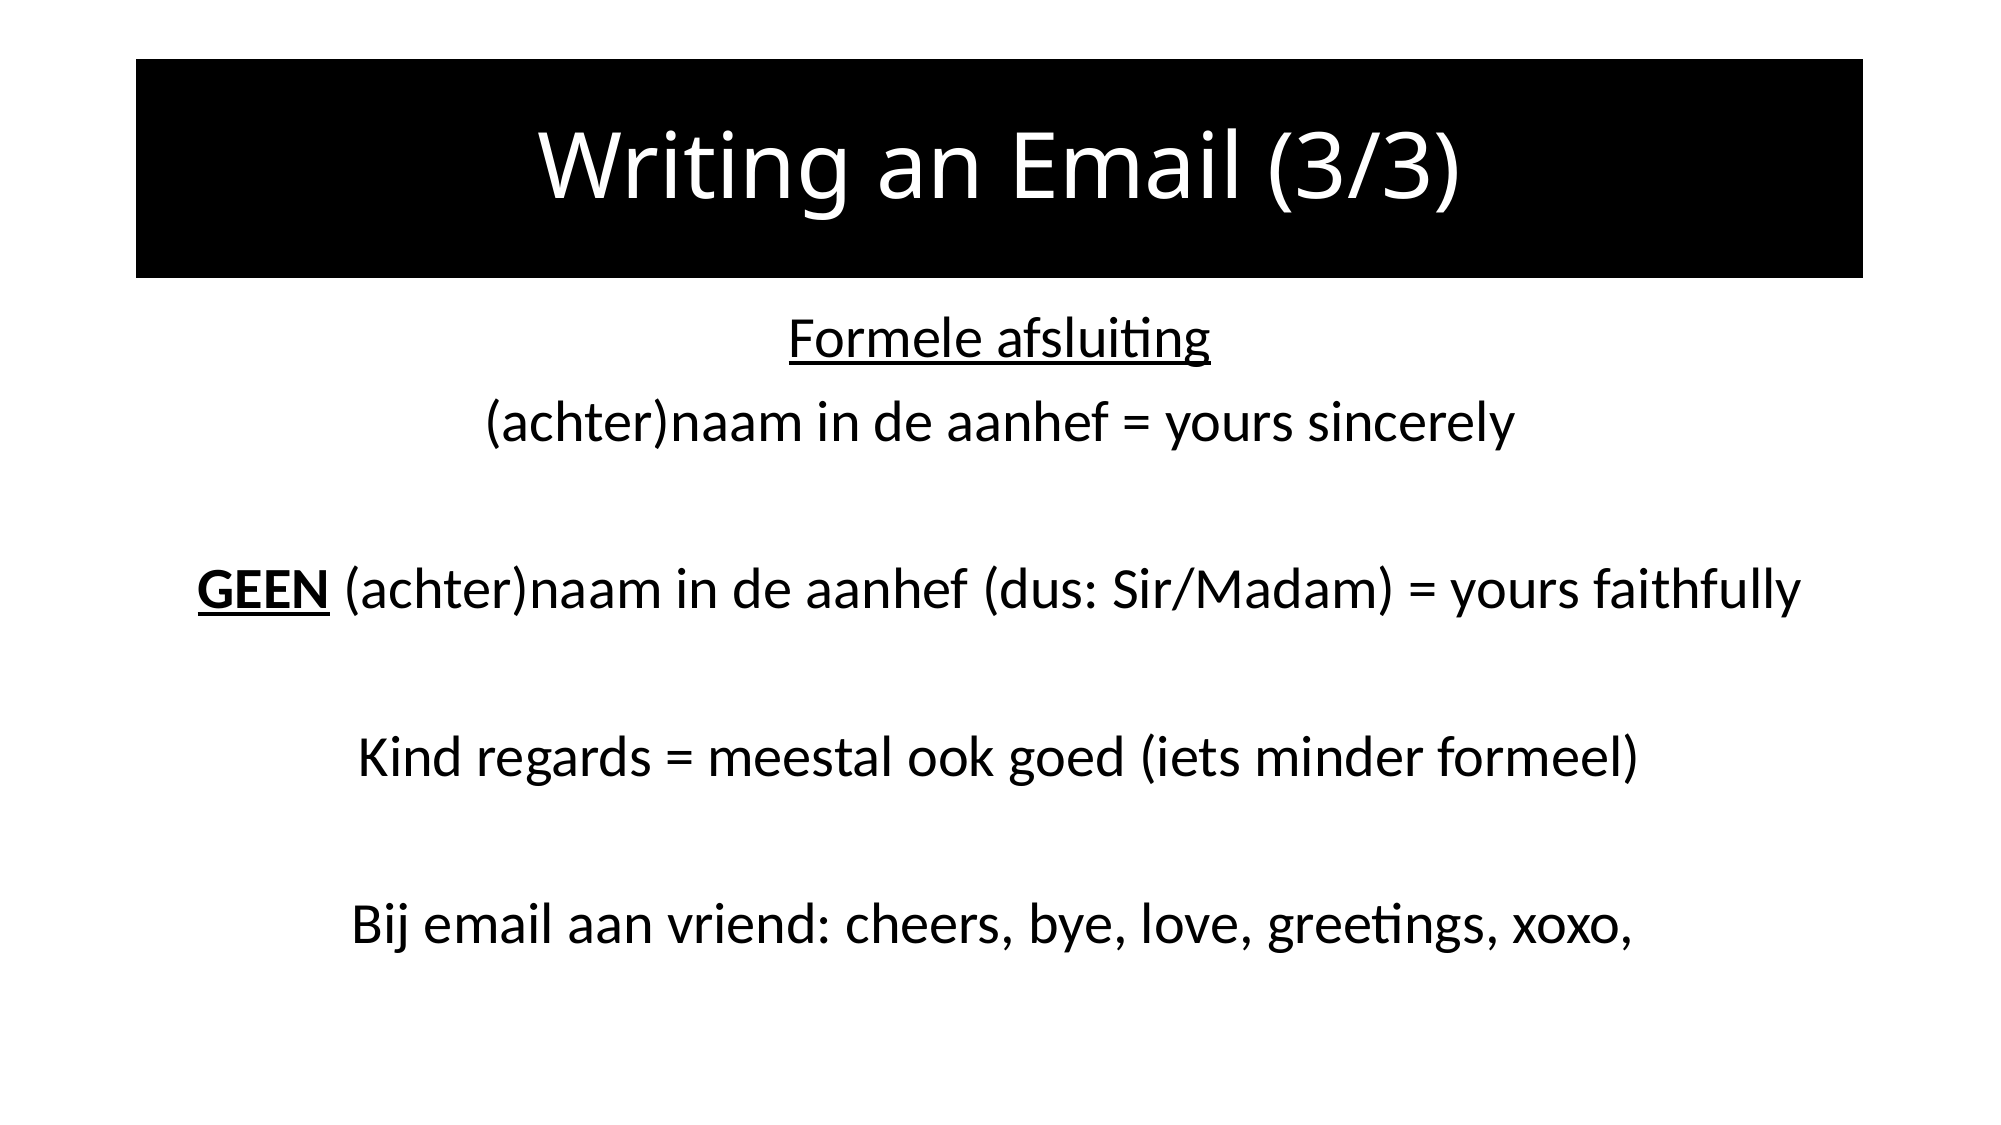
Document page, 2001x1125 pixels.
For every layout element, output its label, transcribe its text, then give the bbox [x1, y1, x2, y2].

list Formele afsluiting (achter)naam in de aanhef = yours sincerely GEEN (achter)naam in de aanhef (dus: Sir/Madam) = yours faithfully Kind regards = meestal ook goed (iets minder formeel) Bij email aan vriend: cheers, bye, love, greetings, xoxo, [137, 299, 1863, 1014]
title Writing an Email (3/3) [136, 59, 1863, 278]
